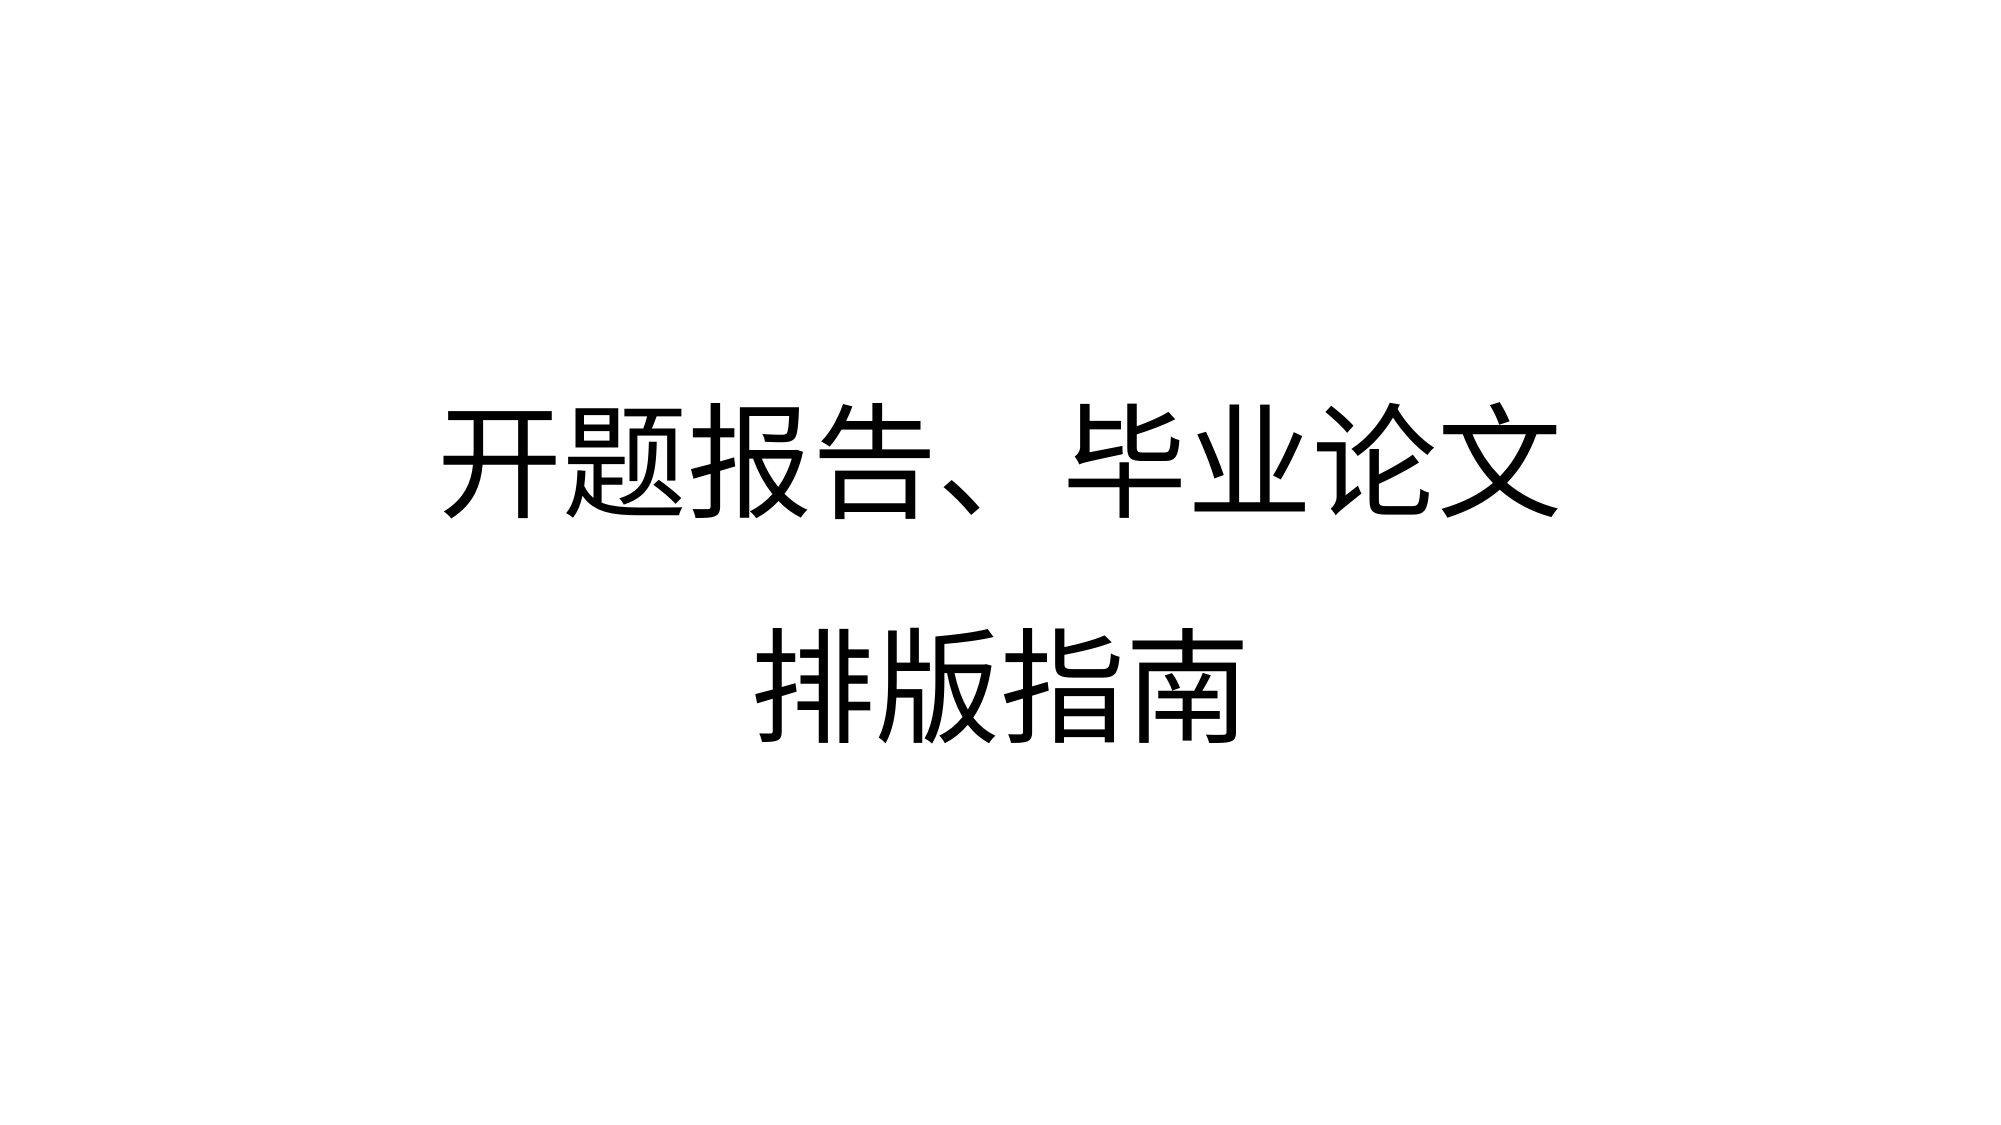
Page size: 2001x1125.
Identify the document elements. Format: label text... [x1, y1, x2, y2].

title 开题报告、毕业论文 排版指南 [249, 184, 1750, 767]
